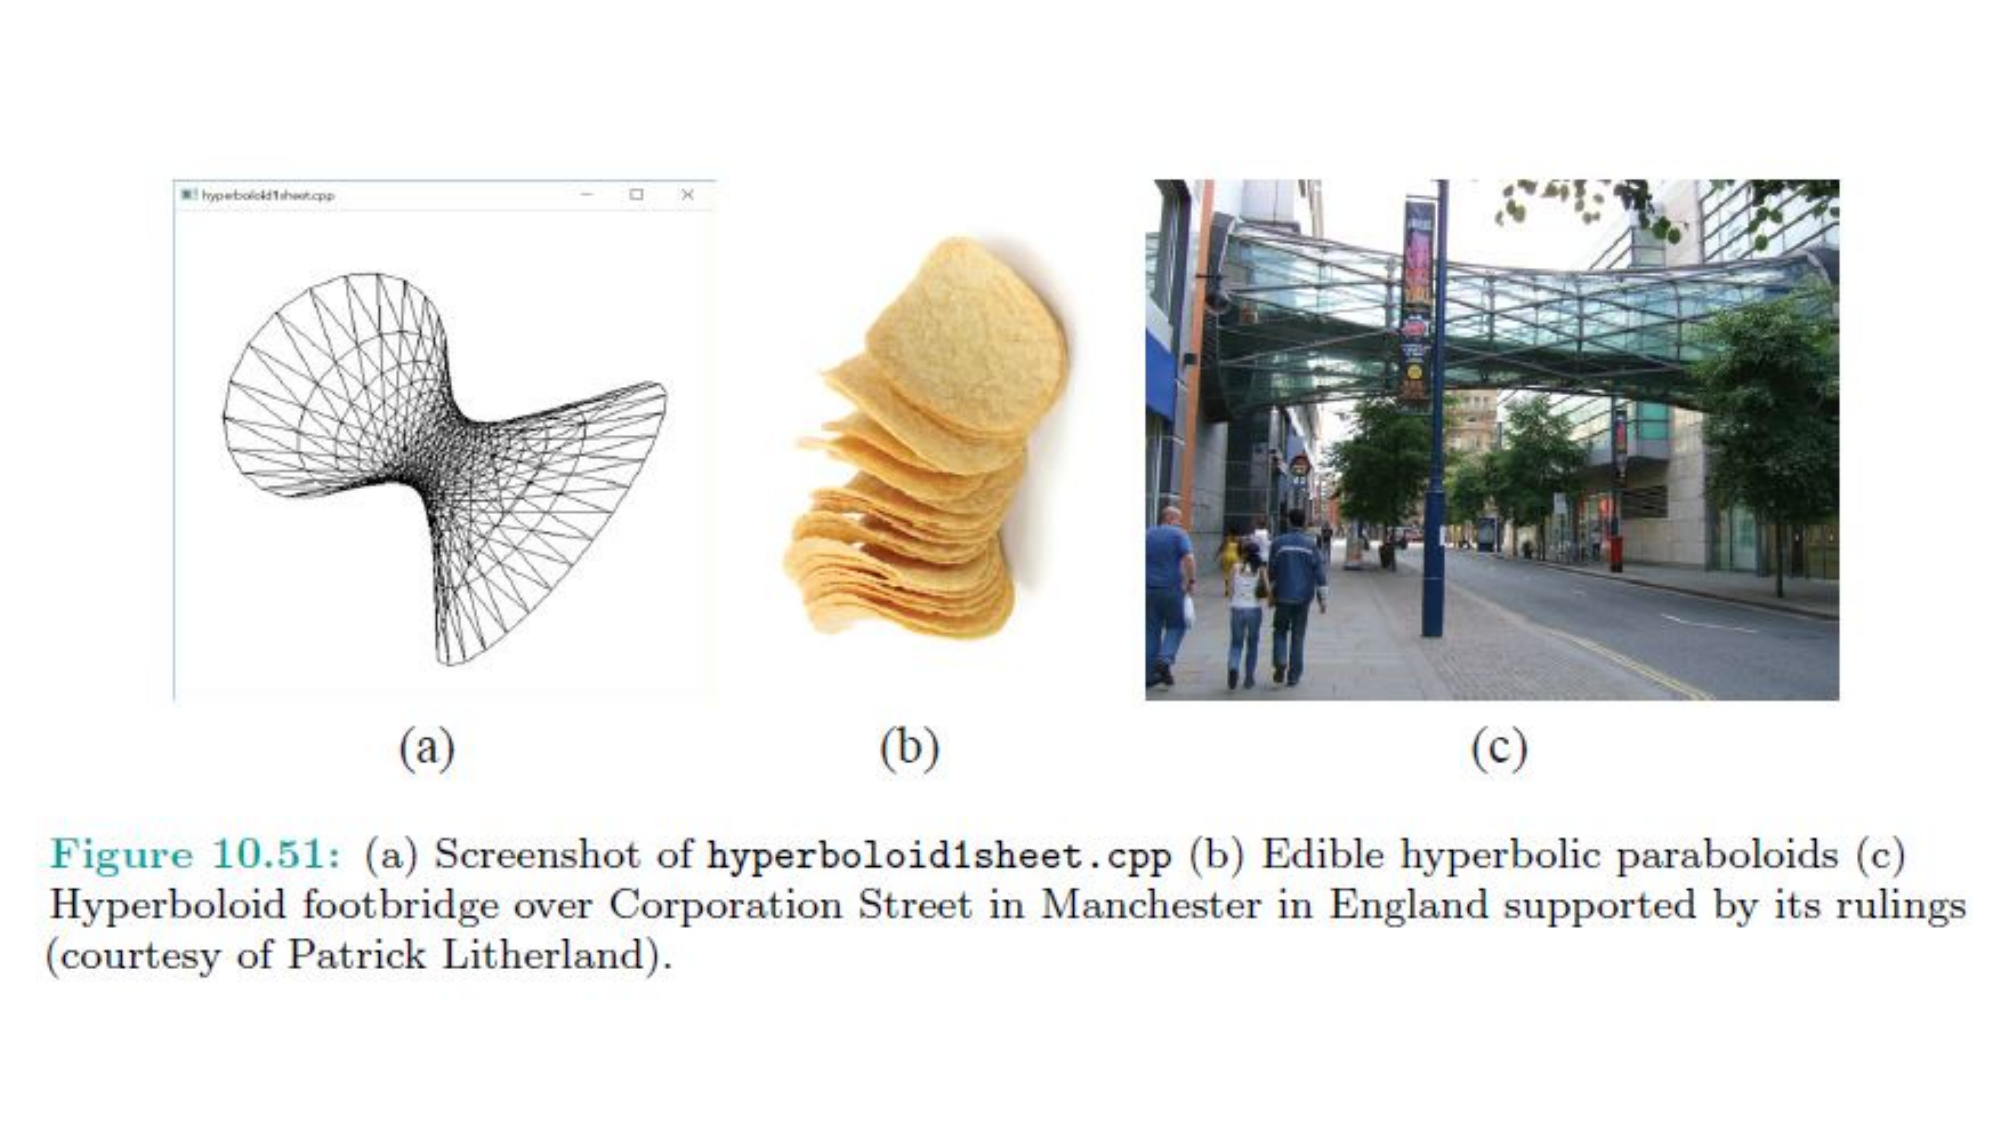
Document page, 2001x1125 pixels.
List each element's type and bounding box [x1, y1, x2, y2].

picture [0, 123, 2000, 1001]
